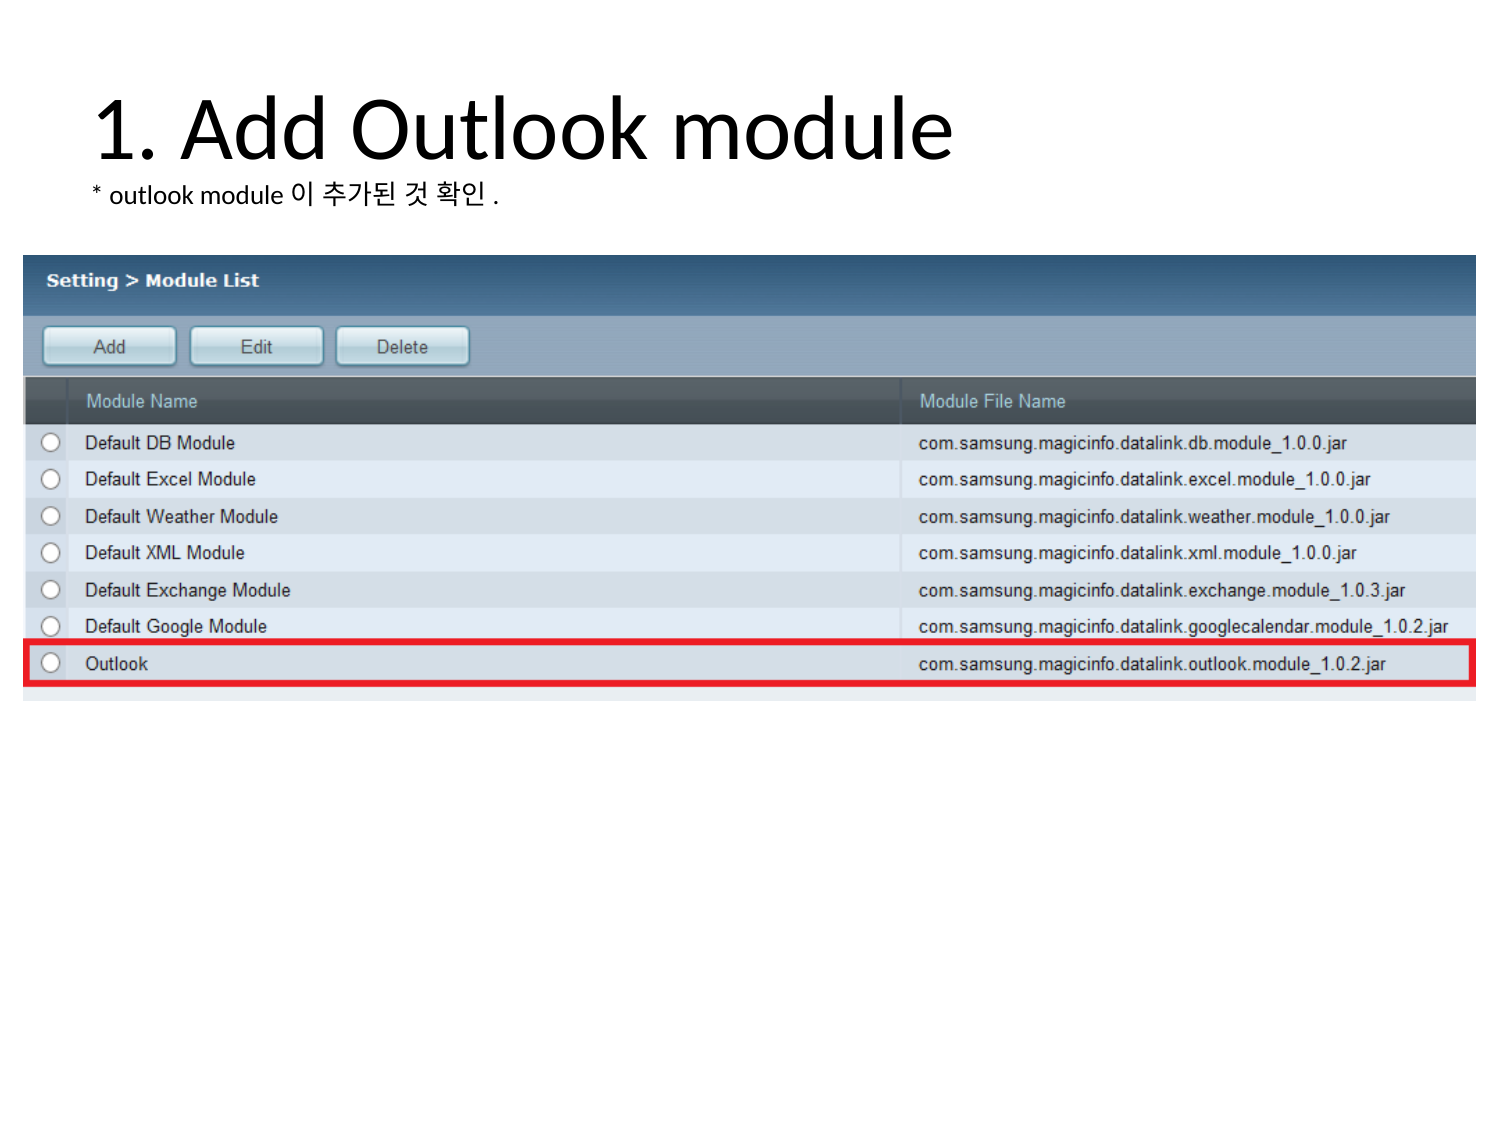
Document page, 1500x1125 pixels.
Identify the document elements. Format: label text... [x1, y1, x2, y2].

title 1. Add Outlook module * outlook module이 추가된 것 확인. [75, 45, 1425, 233]
picture [23, 255, 1477, 702]
